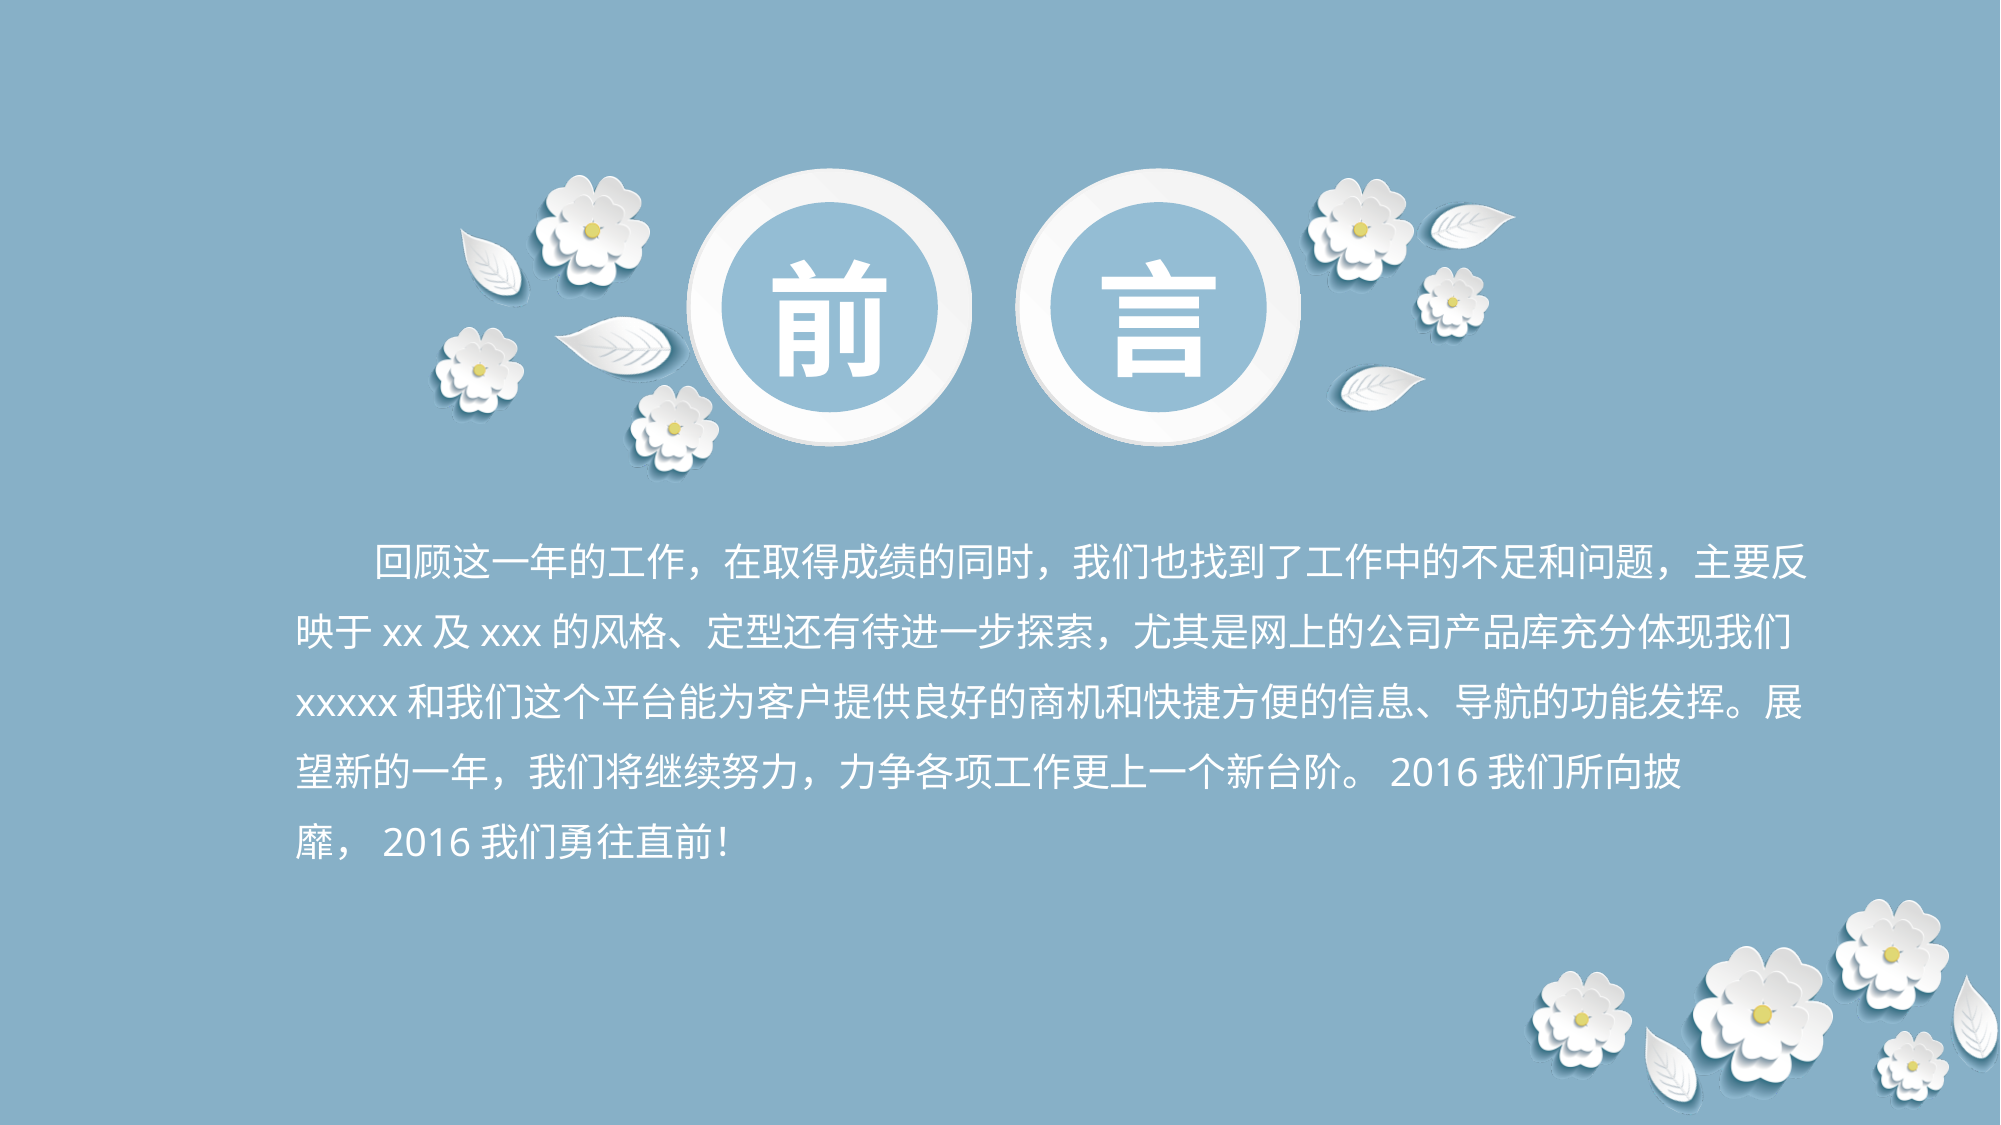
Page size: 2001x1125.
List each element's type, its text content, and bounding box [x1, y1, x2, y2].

picture [1299, 174, 1515, 346]
picture [428, 327, 524, 424]
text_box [686, 168, 973, 447]
picture [444, 175, 720, 483]
picture [1322, 336, 1425, 437]
picture [1524, 899, 2000, 1119]
text_box 回顾这一年的工作，在取得成绩的同时，我们也找到了工作中的不足和问题，主要反映于xx及xxx的风格、定型还有待进一步探索，尤其是网上的公司产品库充分体现我们xxxxx和我们这个平台能为客户提供良好的商机和快捷方便的信息、导航的功能发挥。展望新的一年，我们将继续努力，力争各项工作更上一个新台阶。2016我们所向披靡，2016我们勇往直前！ [275, 504, 1839, 944]
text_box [1015, 168, 1302, 447]
